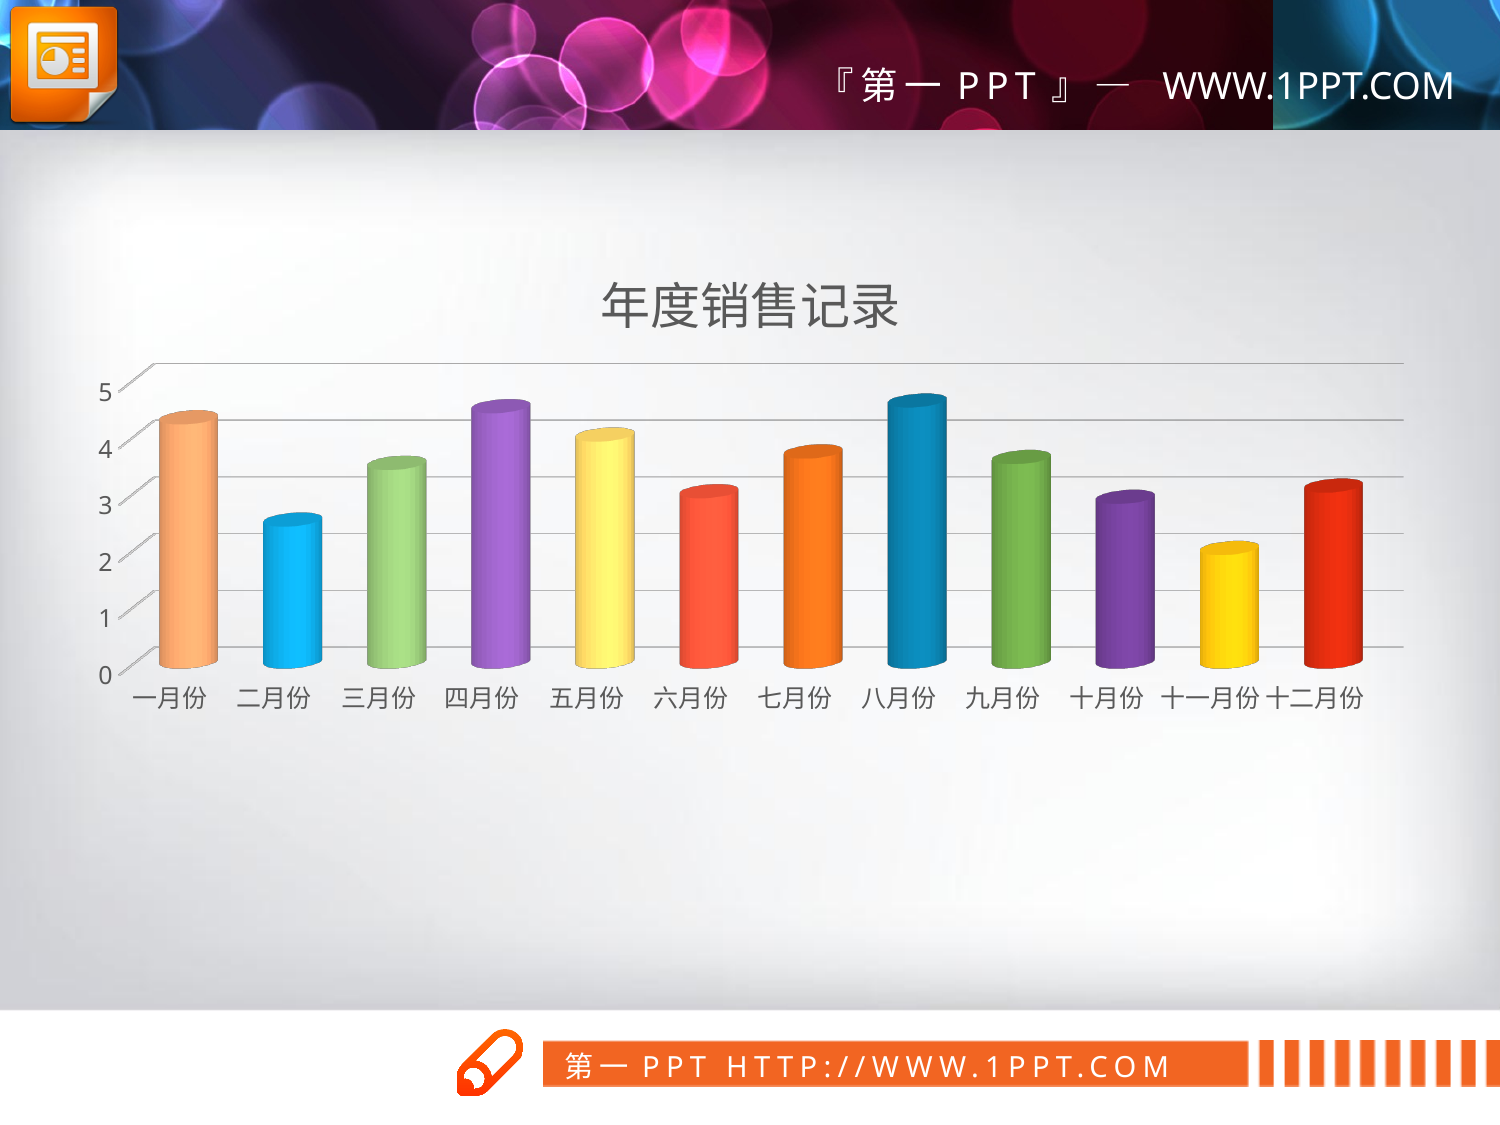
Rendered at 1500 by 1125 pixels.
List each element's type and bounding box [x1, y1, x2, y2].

picture [543, 1040, 1500, 1087]
picture [0, 0, 1500, 1012]
chart [37, 234, 1465, 726]
